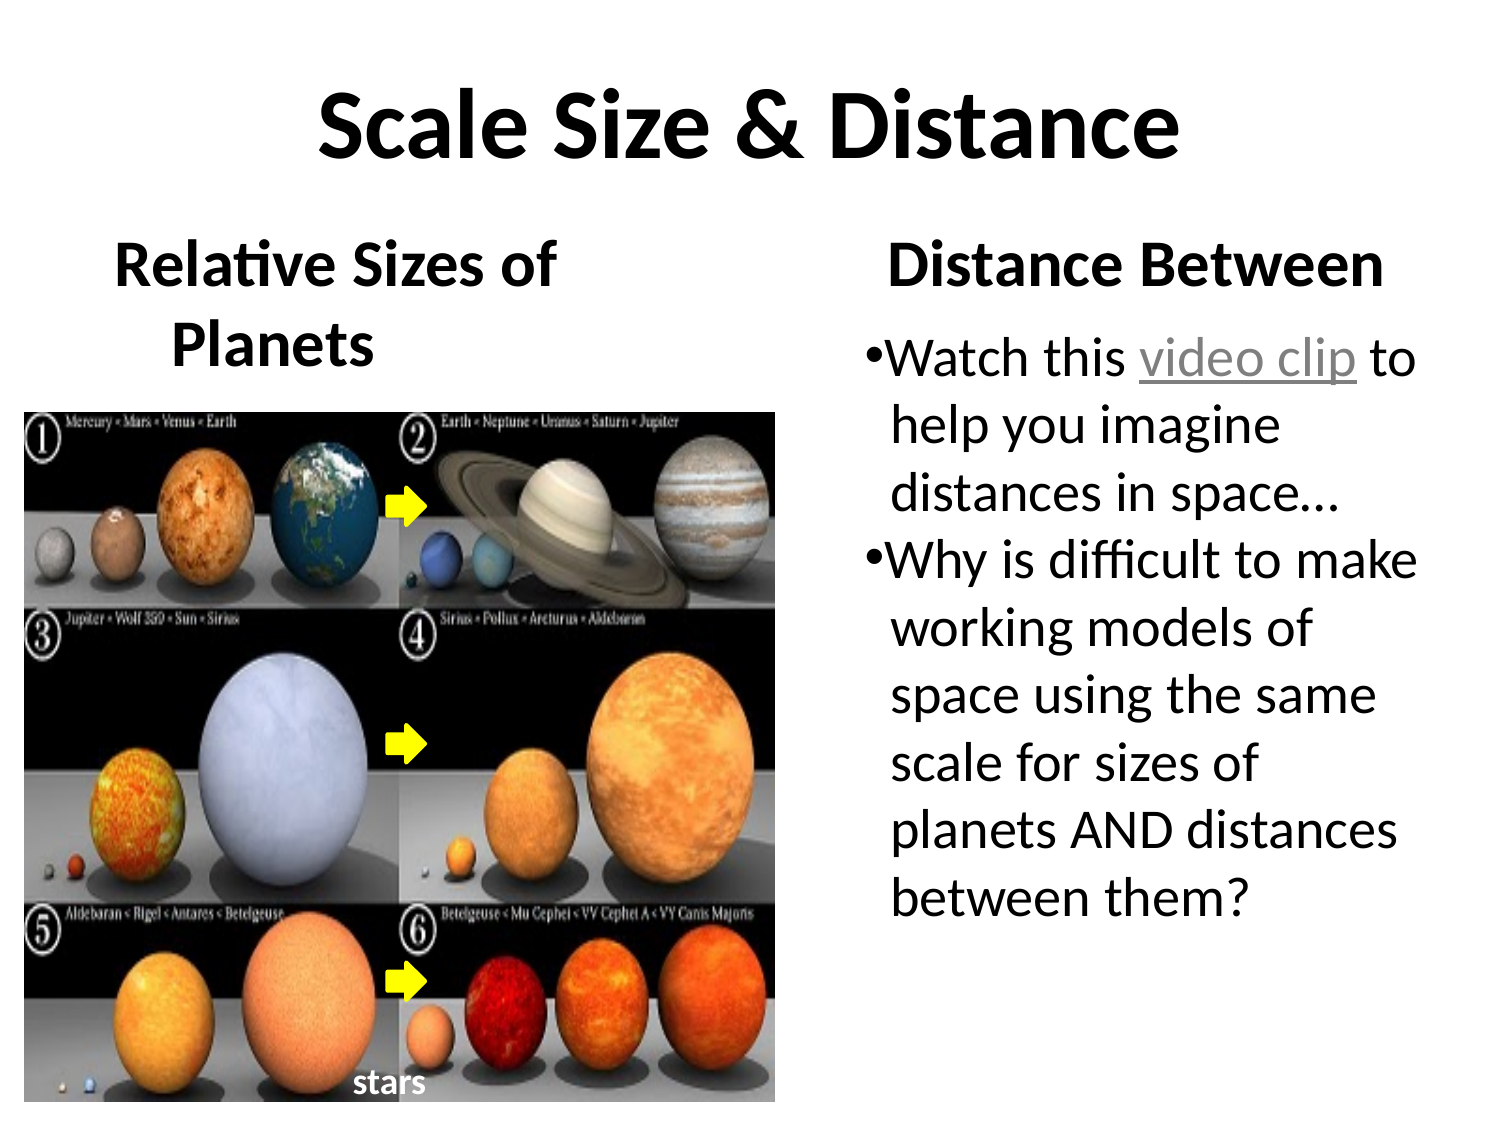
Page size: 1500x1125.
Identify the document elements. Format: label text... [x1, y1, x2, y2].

text_box Watch this video clip to help you imagine distances in space… Why is difficult to make working models of space using the same scale for sizes of planets AND distances between them? [849, 312, 1450, 980]
title Scale Size & Distance [75, 24, 1425, 213]
list Relative Sizes of Distance Between Planets [99, 212, 1450, 955]
picture [24, 412, 776, 1103]
